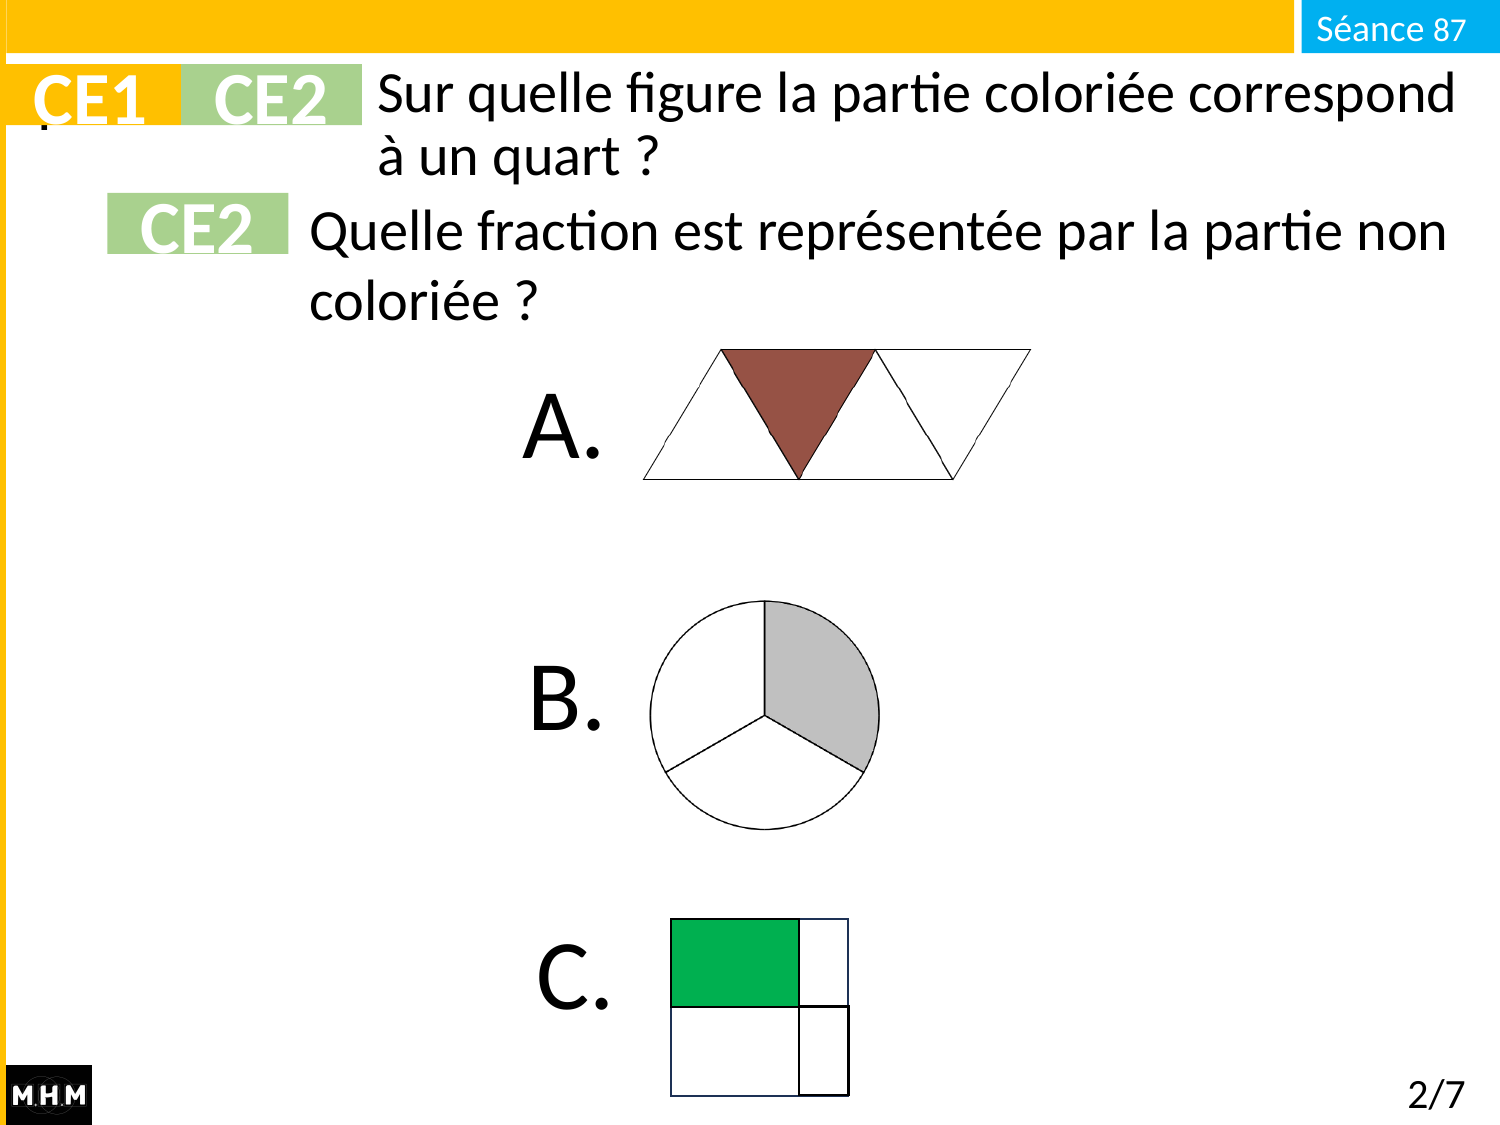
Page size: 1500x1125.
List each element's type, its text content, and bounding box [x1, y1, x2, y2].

text_box Quelle fraction est représentée par la partie non coloriée ? [294, 184, 1500, 340]
text_box A. [507, 350, 658, 486]
text_box CE2 [182, 63, 363, 126]
text_box B. [512, 623, 639, 759]
text_box C. [521, 902, 672, 1037]
picture [639, 600, 881, 831]
list 2/7 [1373, 1064, 1500, 1125]
text_box [798, 1005, 850, 1096]
title Sur quelle figure la partie coloriée correspond à un quart ? [362, 138, 1494, 184]
text_box CE1 [0, 63, 182, 126]
picture [630, 340, 1045, 483]
text_box CE2 [106, 192, 289, 255]
text_box [670, 918, 800, 1008]
picture [6, 1065, 92, 1125]
text_box [800, 918, 849, 1005]
text_box [670, 1008, 849, 1097]
